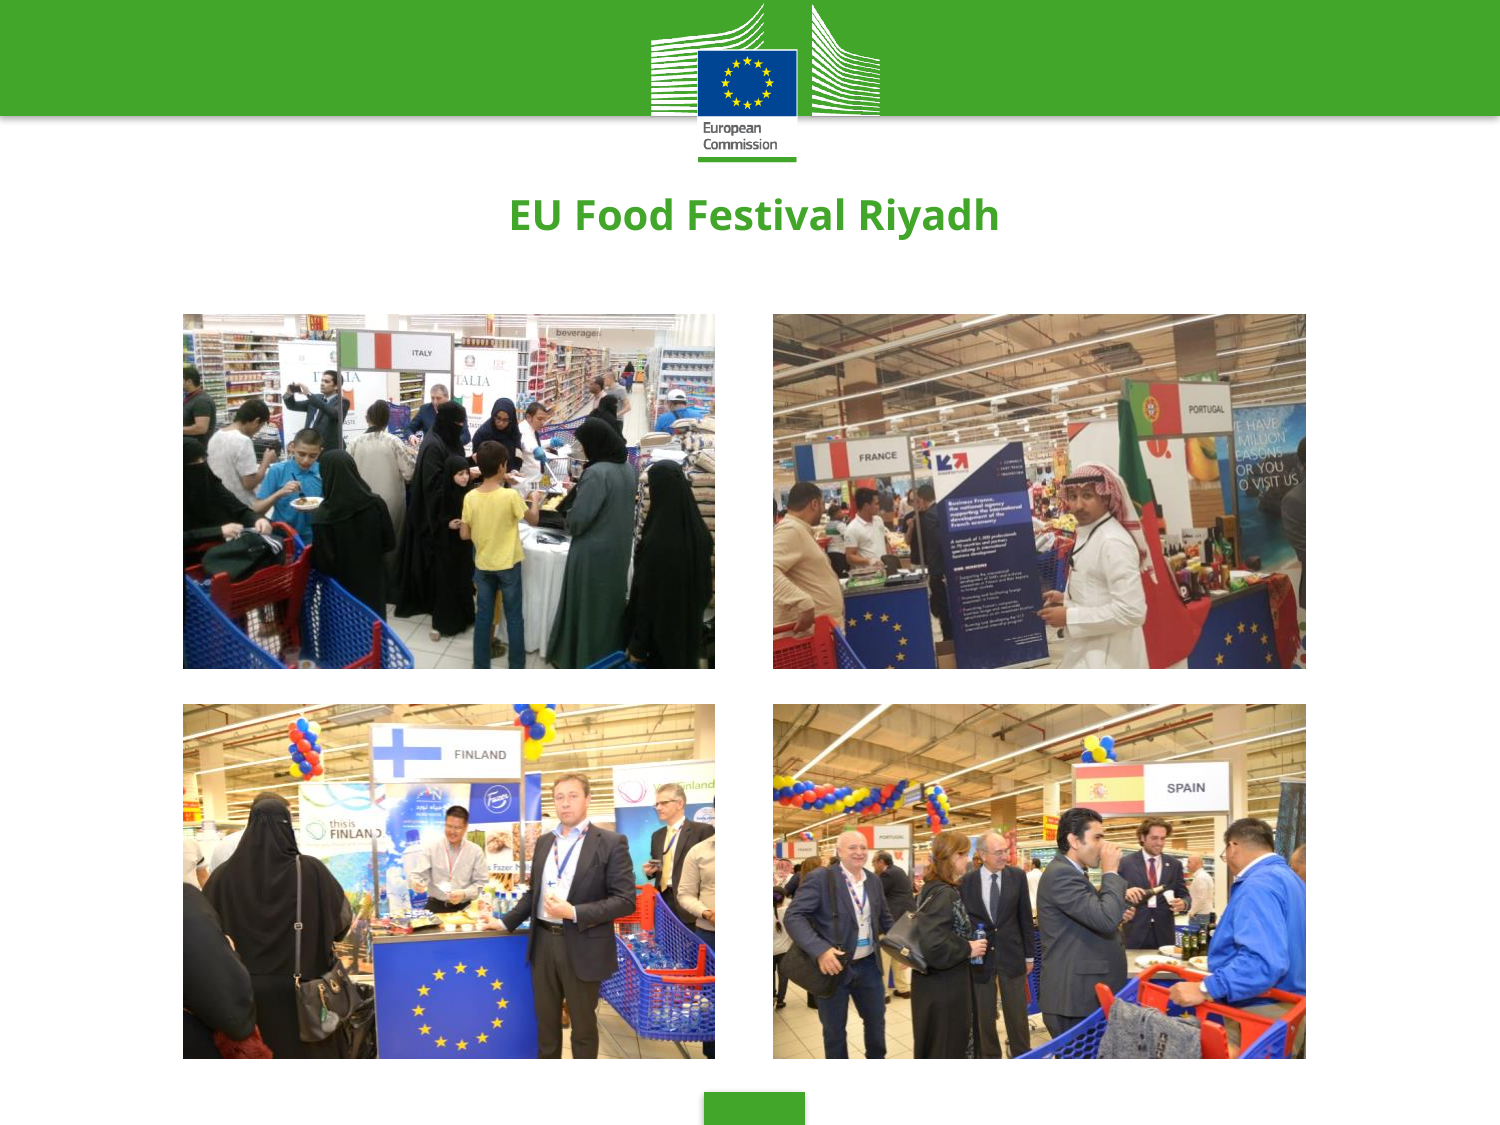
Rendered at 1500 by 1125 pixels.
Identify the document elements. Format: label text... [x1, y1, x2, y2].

picture [773, 314, 1306, 669]
picture [182, 703, 715, 1059]
picture [182, 314, 715, 669]
title EU Food Festival Riyadh [50, 172, 1459, 256]
picture [614, 3, 880, 172]
picture [773, 703, 1306, 1059]
